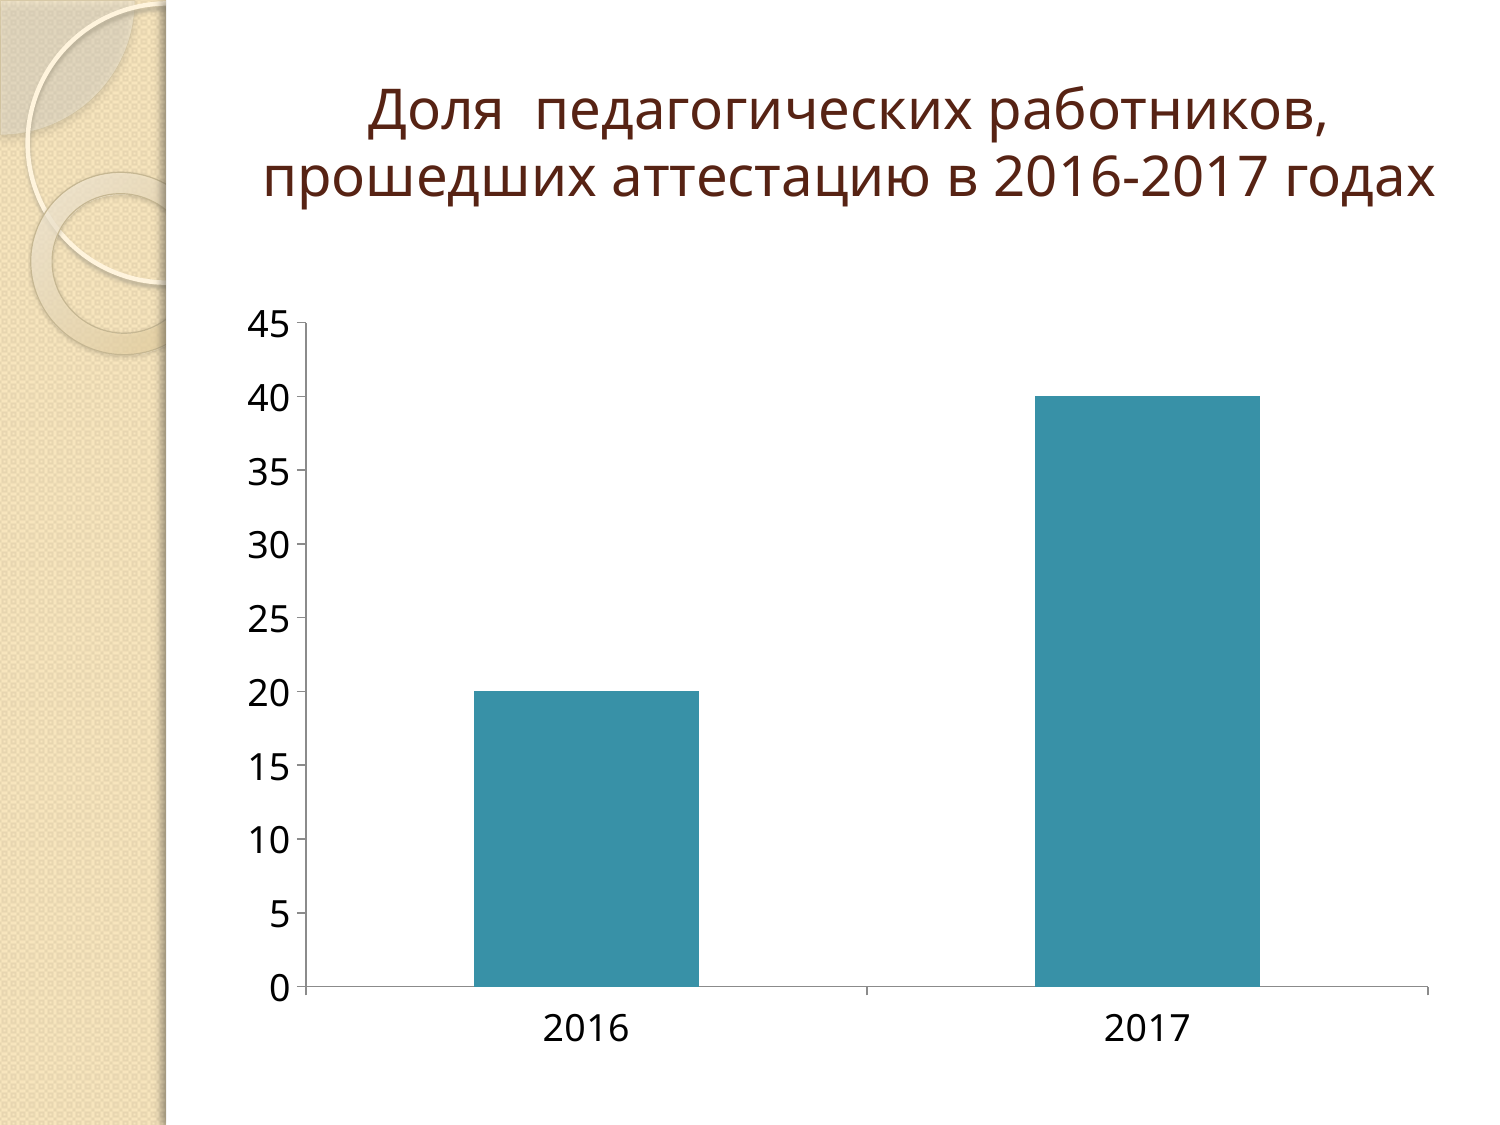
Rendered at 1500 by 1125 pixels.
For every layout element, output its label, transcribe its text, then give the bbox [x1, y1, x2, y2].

title Доля педагогических работников, прошедших аттестацию в 2016-2017 годах [234, 46, 1465, 235]
chart [222, 280, 1454, 1069]
